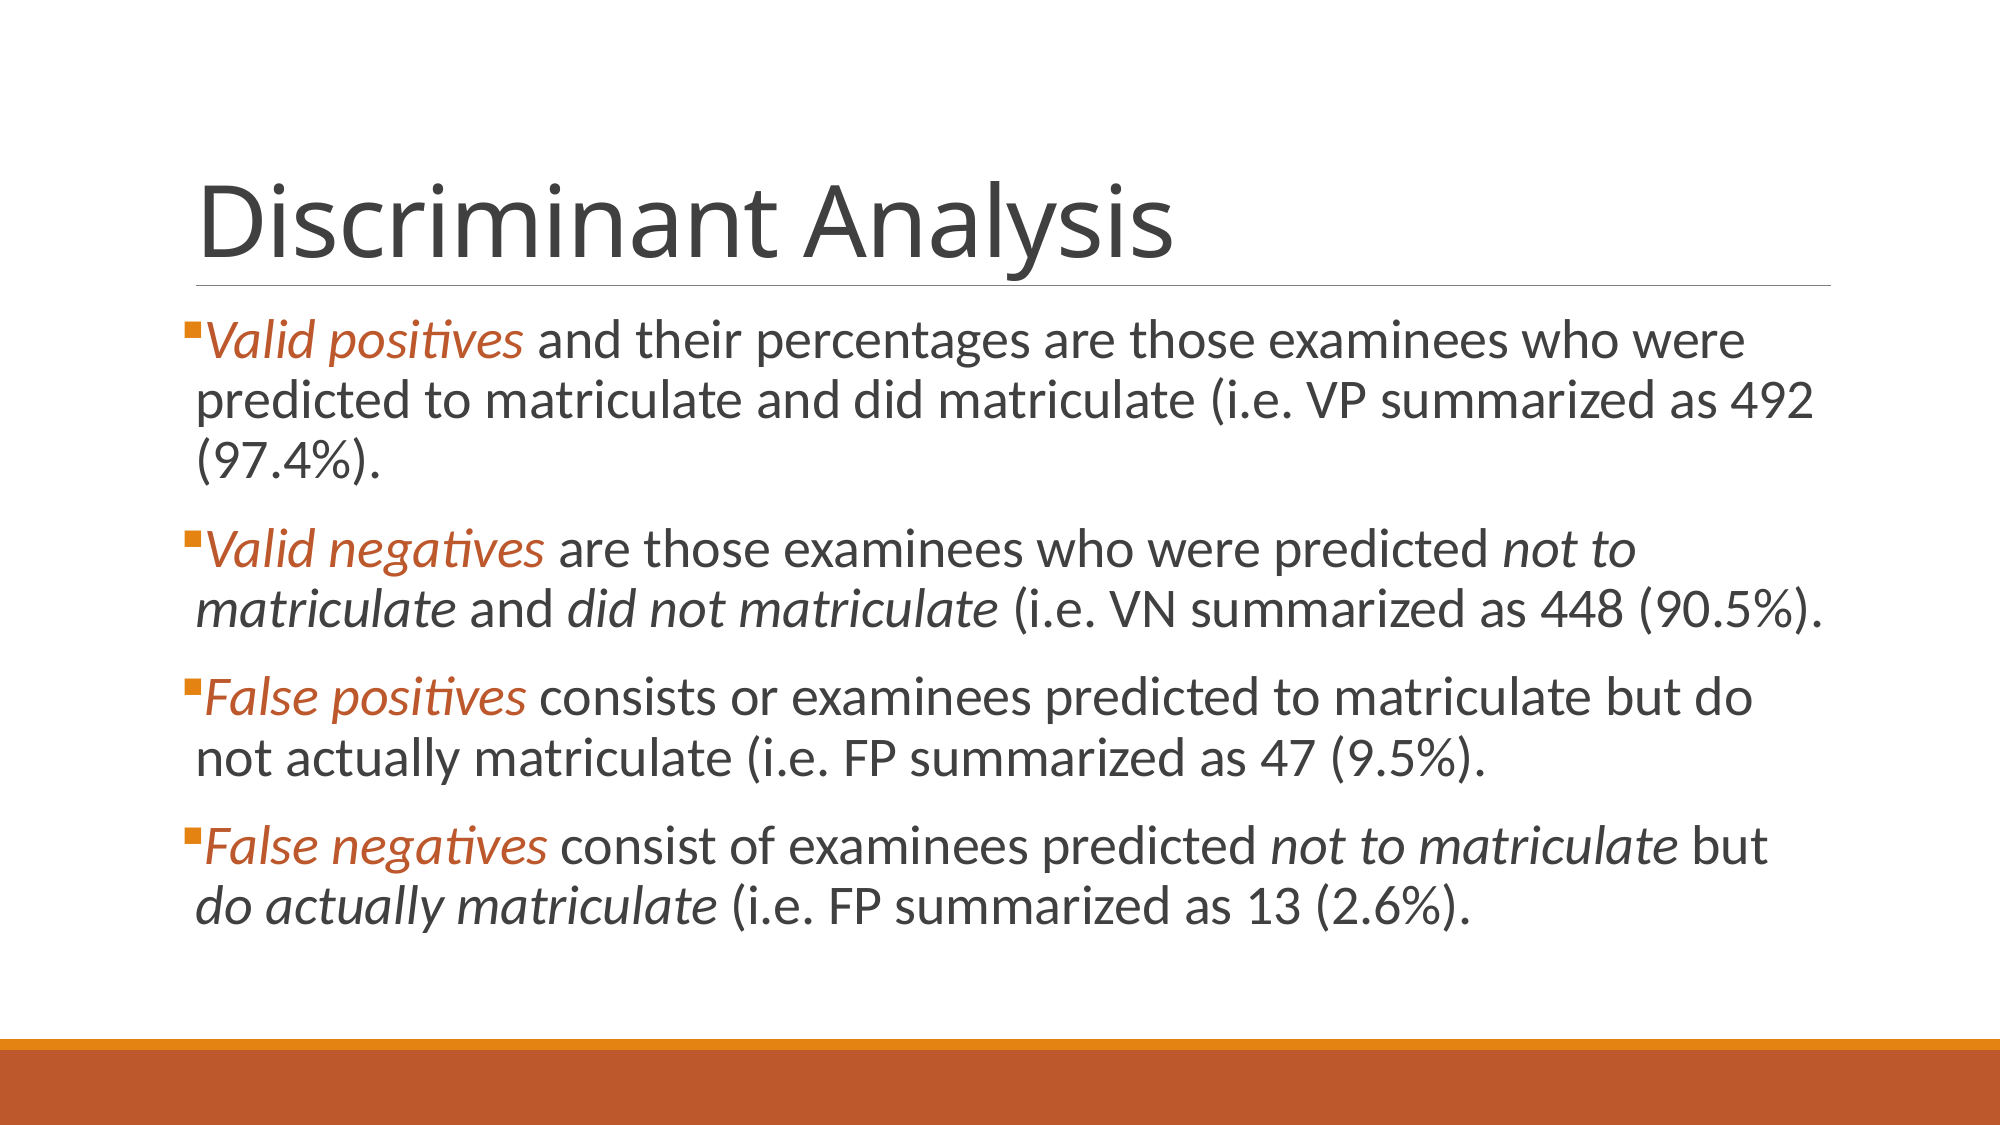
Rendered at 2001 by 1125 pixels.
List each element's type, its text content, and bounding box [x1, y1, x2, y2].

list Valid positives and their percentages are those examinees who were predicted to matriculate and did matriculate (i.e. VP summarized as 492 (97.4%). Valid negatives are those examinees who were predicted not to matriculate and did not matriculate (i.e. VN summarized as 448 (90.5%). False positives consists or examinees predicted to matriculate but do not actually matriculate (i.e. FP summarized as 47 (9.5%). False negatives consist of examinees predicted not to matriculate but do actually matriculate (i.e. FP summarized as 13 (2.6%). [180, 302, 1830, 963]
title Discriminant Analysis [180, 47, 1830, 285]
